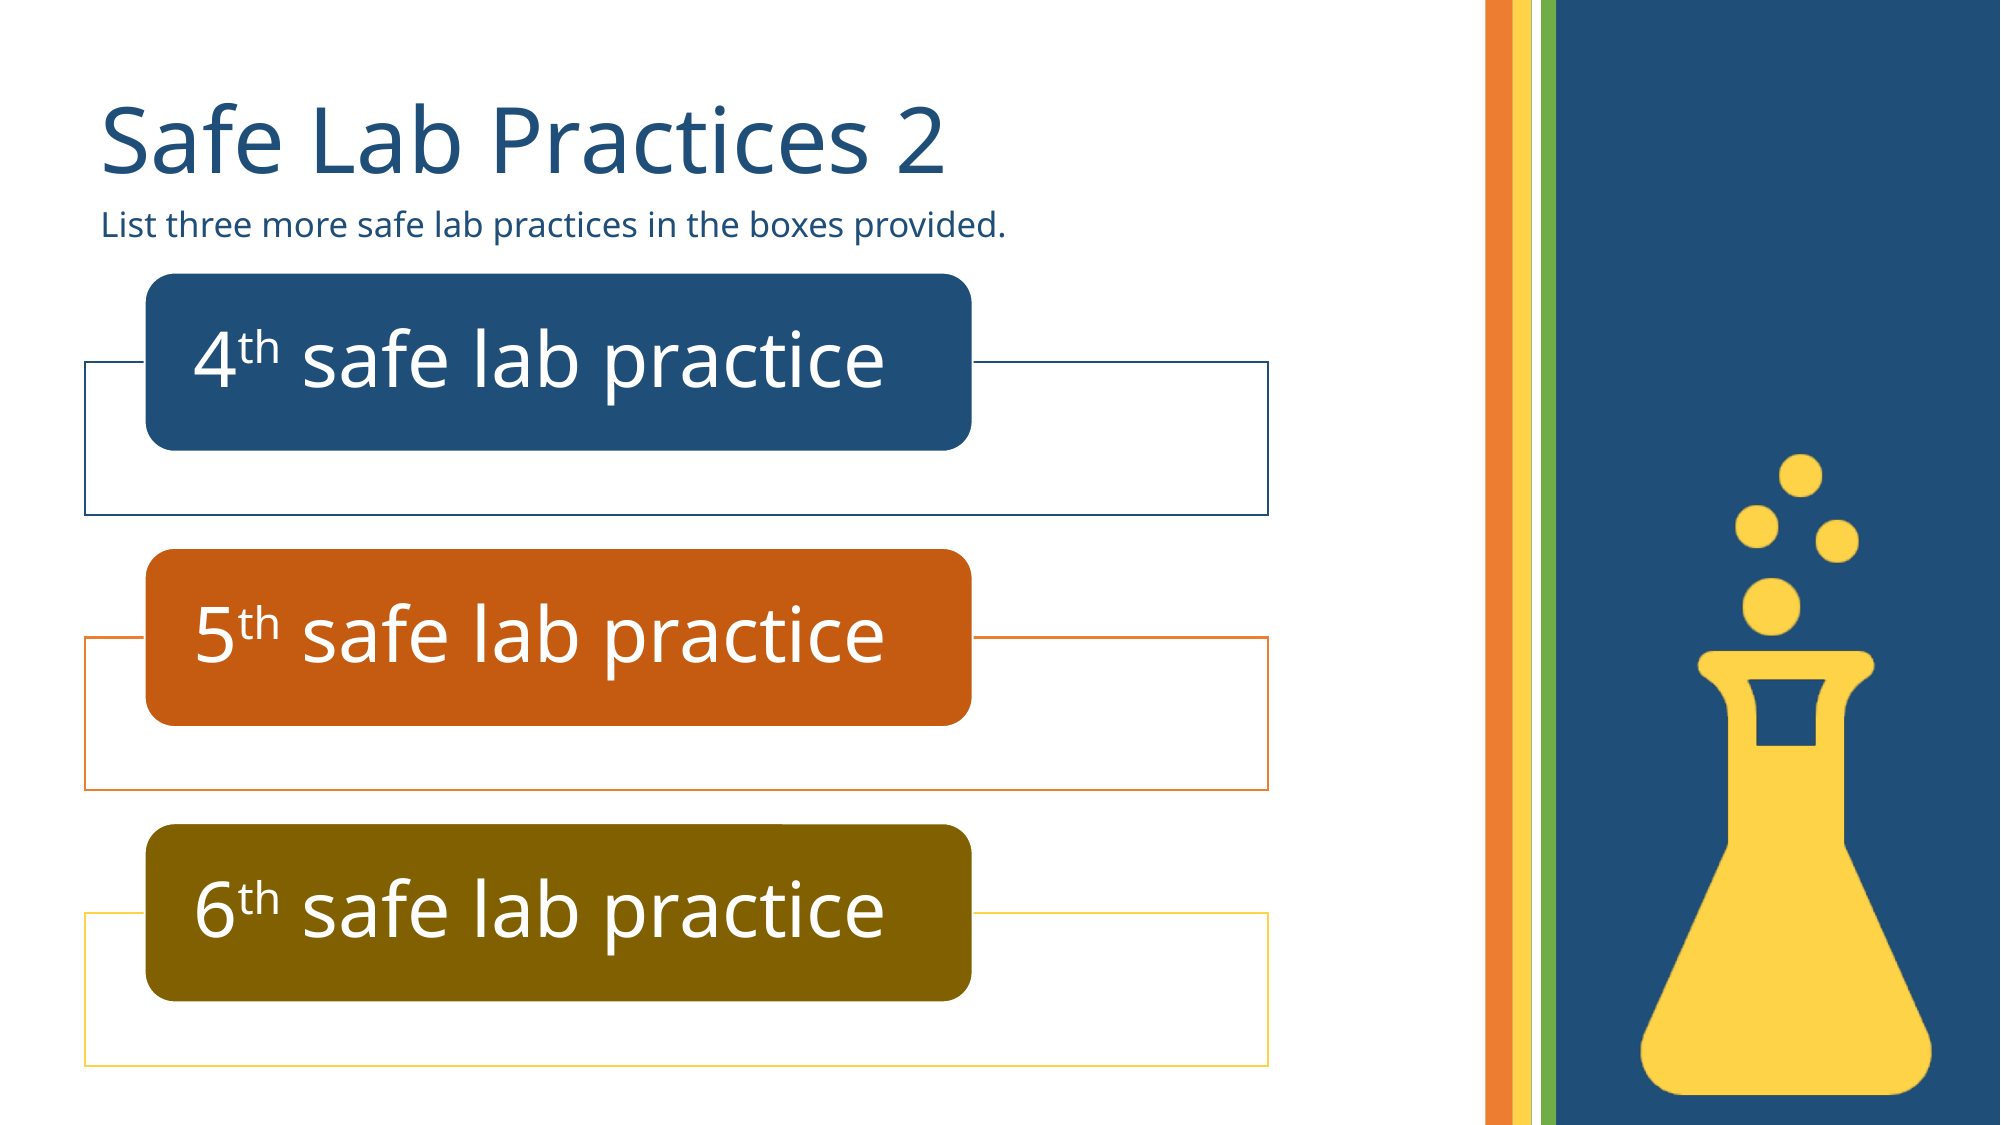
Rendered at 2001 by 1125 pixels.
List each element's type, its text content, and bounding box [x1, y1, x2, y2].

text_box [1436, 0, 2000, 1125]
title Safe Lab Practices 2 [85, 59, 1436, 229]
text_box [85, 263, 1269, 1075]
text_box List three more safe lab practices in the boxes provided. [85, 200, 1042, 257]
